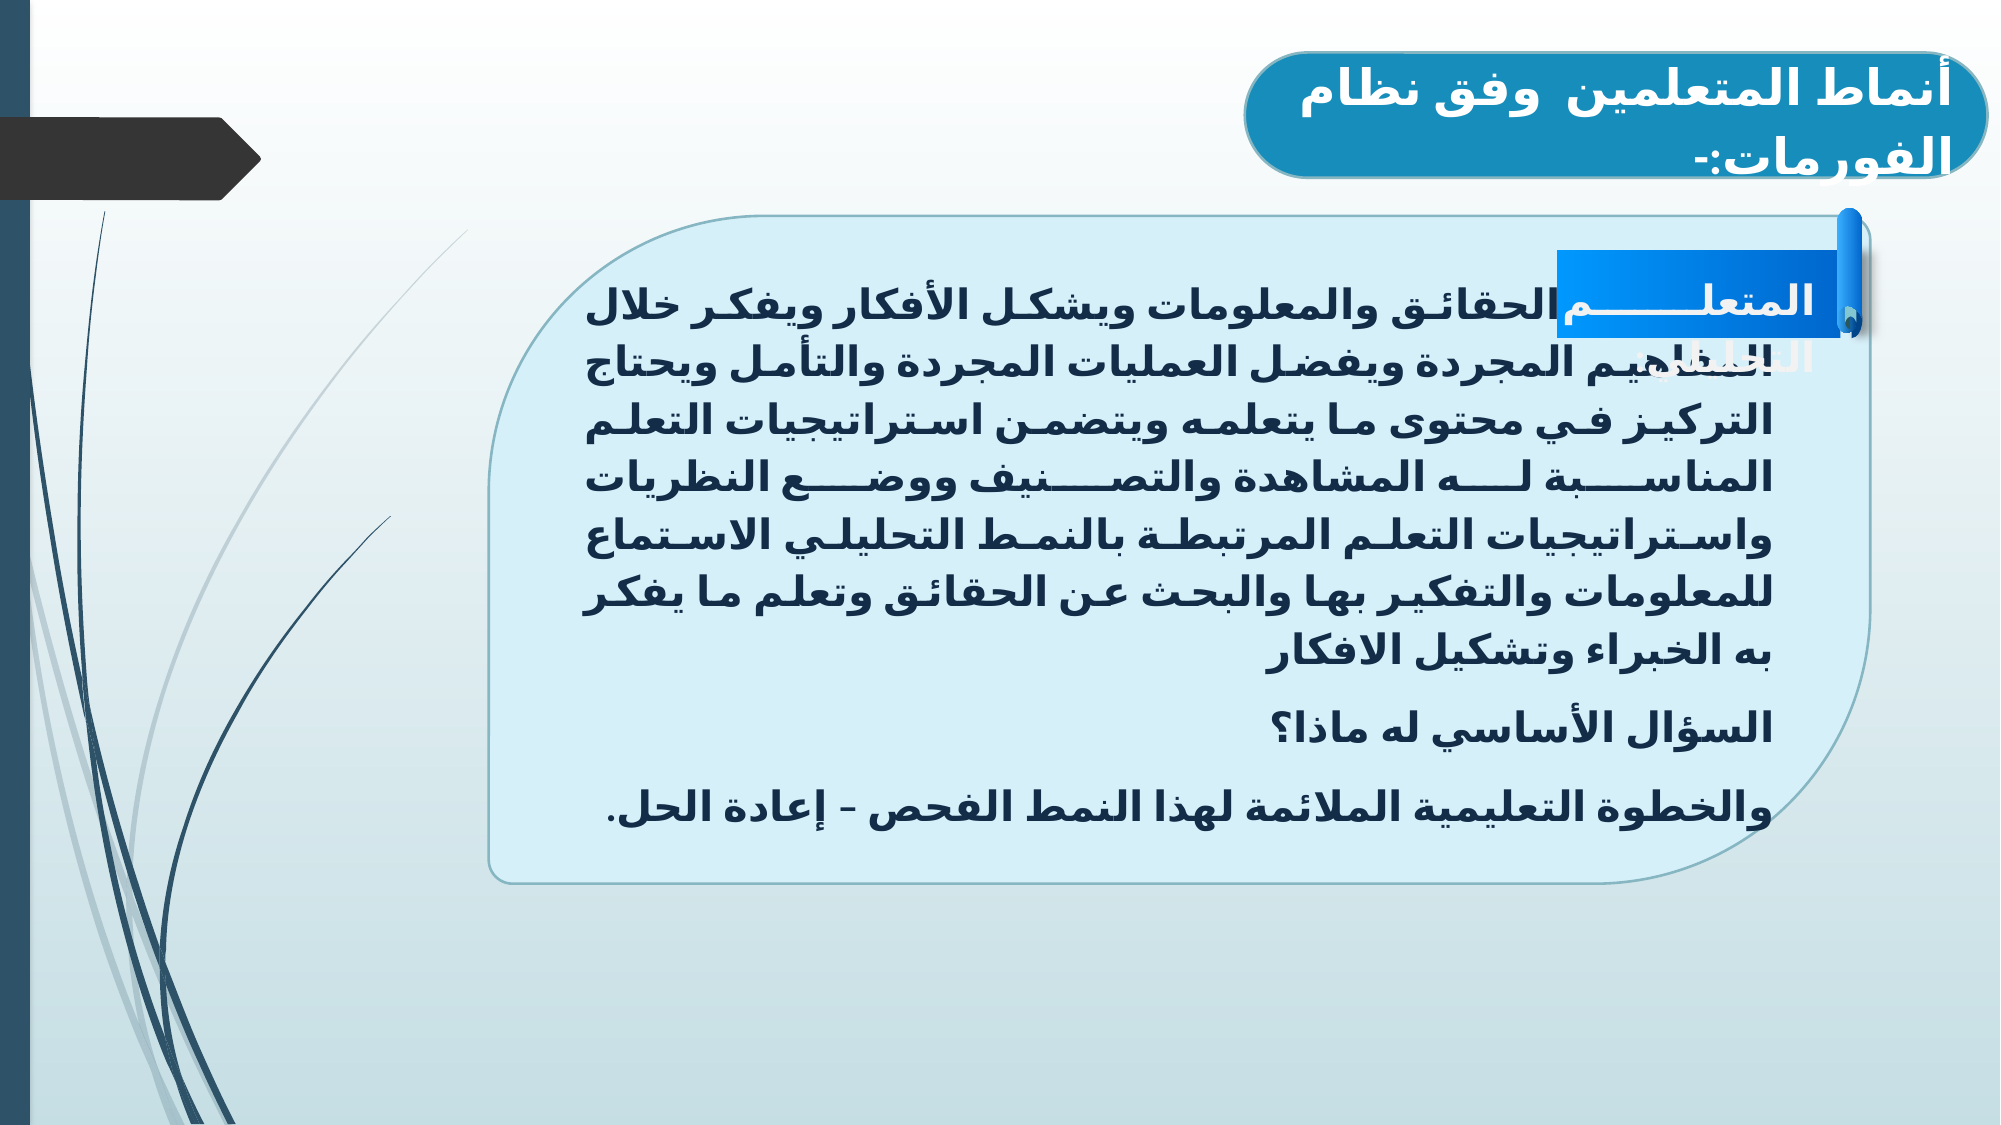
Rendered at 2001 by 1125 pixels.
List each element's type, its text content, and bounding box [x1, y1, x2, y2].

text_box المتعلم التحليلي: [1547, 258, 1831, 389]
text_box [1556, 207, 1890, 346]
text_box أنماط المتعلمين وفق نظام الفورمات:- [1243, 51, 1989, 180]
text_box يبحث عن الحقائق والمعلومات ويشكل الأفكار ويفكر خلال المفاهيم المجردة ويفضل العمليات المجردة والتأمل ويحتاج التركيز في محتوى ما يتعلمه ويتضمن استراتيجيات التعلم المناسبة له المشاهدة والتصنيف ووضع النظريات واستراتيجيات التعلم المرتبطة بالنمط التحليلي الاستماع للمعلومات والتفكير بها والبحث عن الحقائق وتعلم ما يفكر به الخبراء وتشكيل الافكار السؤال الأساسي له ماذا؟ والخطوة التعليمية الملائمة لهذا النمط الفحص – إعادة الحل. [487, 214, 1872, 885]
